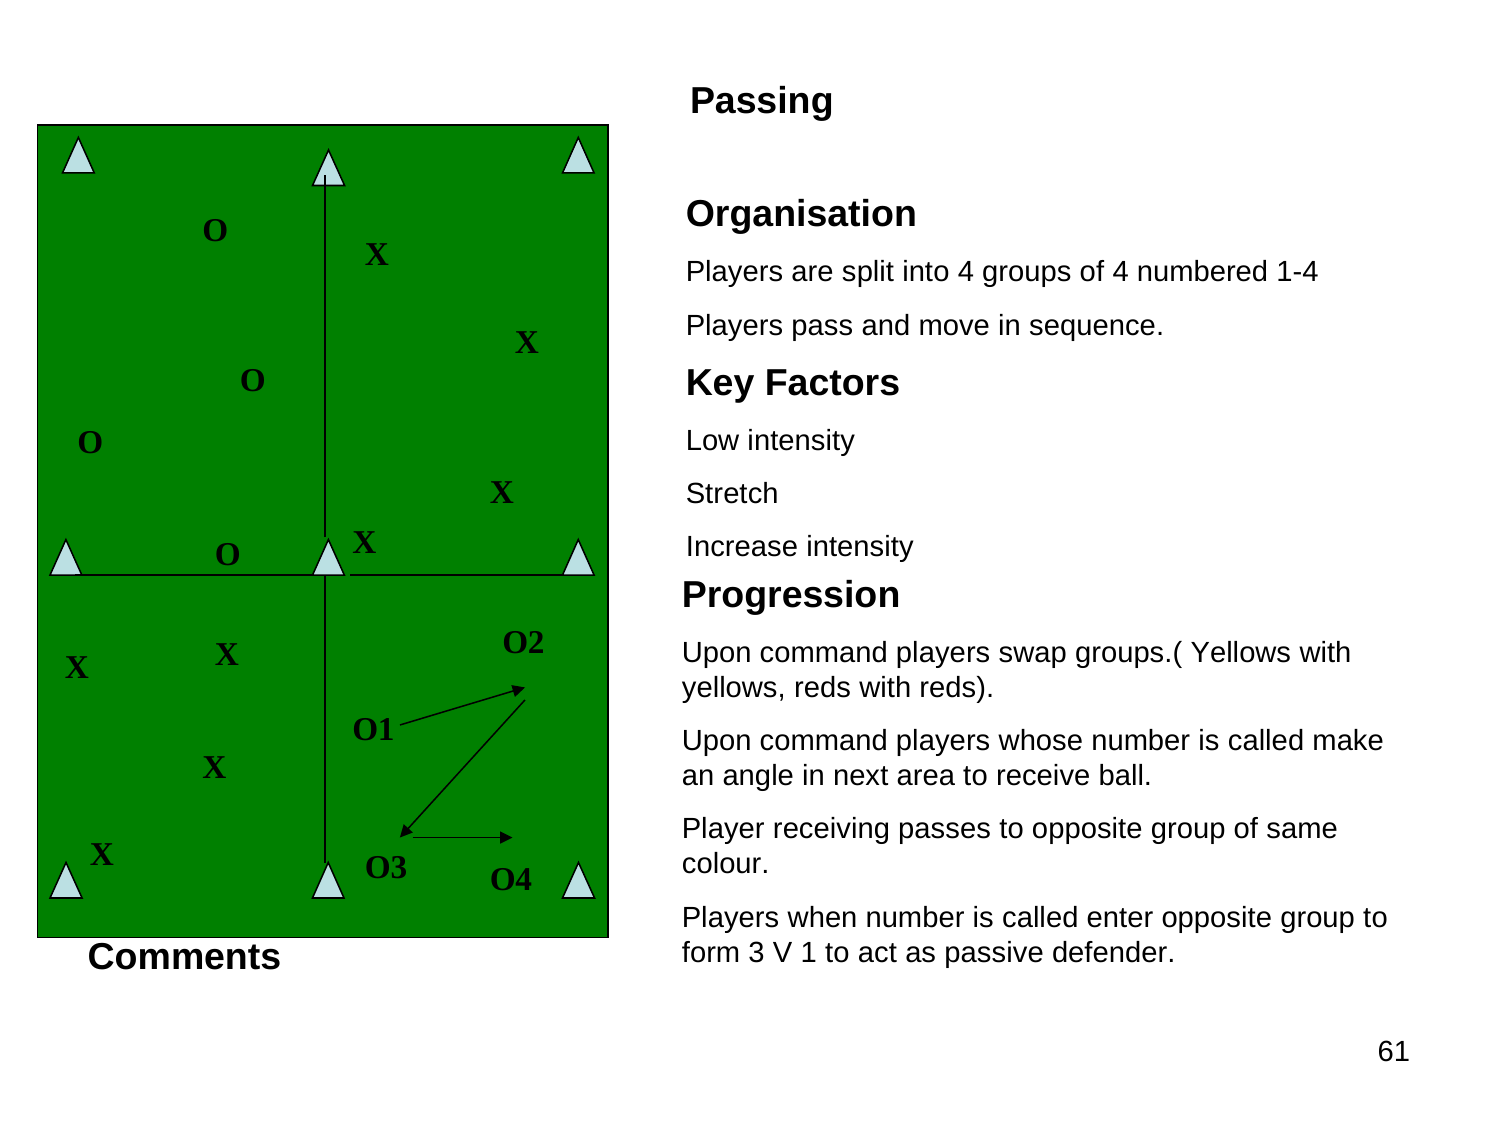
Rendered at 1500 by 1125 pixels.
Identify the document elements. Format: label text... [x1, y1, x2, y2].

text_box [562, 137, 594, 173]
text_box [49, 539, 82, 575]
text_box [562, 539, 594, 575]
text_box O [199, 524, 263, 581]
text_box X [474, 462, 563, 518]
text_box [37, 124, 608, 938]
text_box Progression Upon command players swap groups.( Yellows with yellows, reds with reds). Upon command players whose number is called make an angle in next area to receive ball. Player receiving passes to opposite group of same colour. Players when number is called enter opposite group to form 3 V 1 to act as passive defender. [667, 562, 1412, 976]
text_box [399, 699, 526, 838]
text_box O2 [487, 612, 588, 668]
text_box X [500, 312, 588, 368]
text_box Key Factors Low intensity Stretch Increase intensity [671, 350, 1396, 562]
text_box Passing [253, 0, 1270, 198]
text_box O1 [337, 699, 425, 756]
text_box [563, 862, 595, 898]
text_box Comments [72, 924, 624, 986]
text_box Organisation Players are split into 4 groups of 4 numbered 1-4 Players pass and move in sequence. [671, 181, 1412, 349]
text_box O3 [350, 837, 438, 893]
text_box [312, 149, 345, 186]
text_box O [187, 199, 275, 256]
text_box X [200, 624, 300, 681]
text_box X [75, 824, 175, 881]
text_box <number> [1074, 1024, 1425, 1103]
text_box [412, 831, 513, 844]
text_box X [187, 737, 288, 793]
text_box X [349, 224, 413, 281]
text_box O [62, 412, 138, 468]
text_box O4 [474, 849, 563, 906]
text_box [49, 862, 82, 898]
text_box [312, 862, 344, 898]
text_box [399, 685, 526, 726]
text_box O [224, 349, 300, 406]
text_box [62, 137, 95, 173]
text_box [312, 539, 345, 575]
text_box X [337, 512, 450, 568]
text_box X [50, 637, 150, 693]
